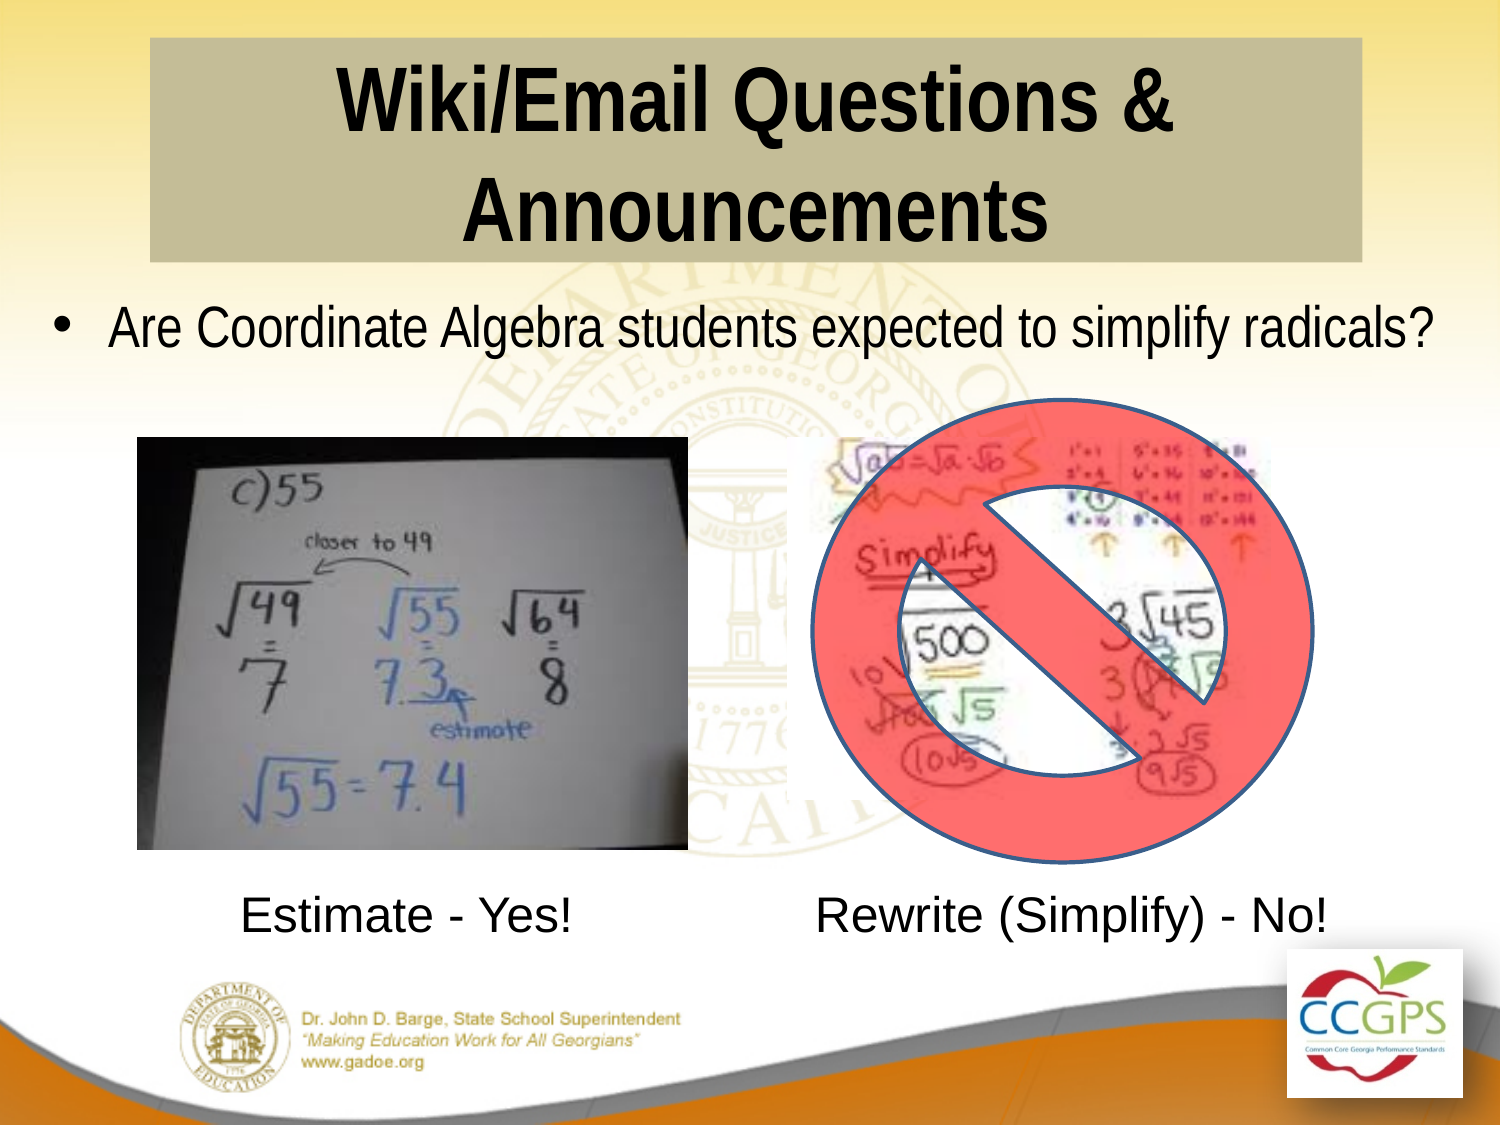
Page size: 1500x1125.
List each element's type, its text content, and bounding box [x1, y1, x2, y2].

picture [0, 0, 1500, 1125]
list Are Coordinate Algebra students expected to simplify radicals? [37, 281, 1463, 426]
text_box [137, 399, 1351, 951]
title Wiki/Email Questions & Announcements [149, 37, 1363, 263]
